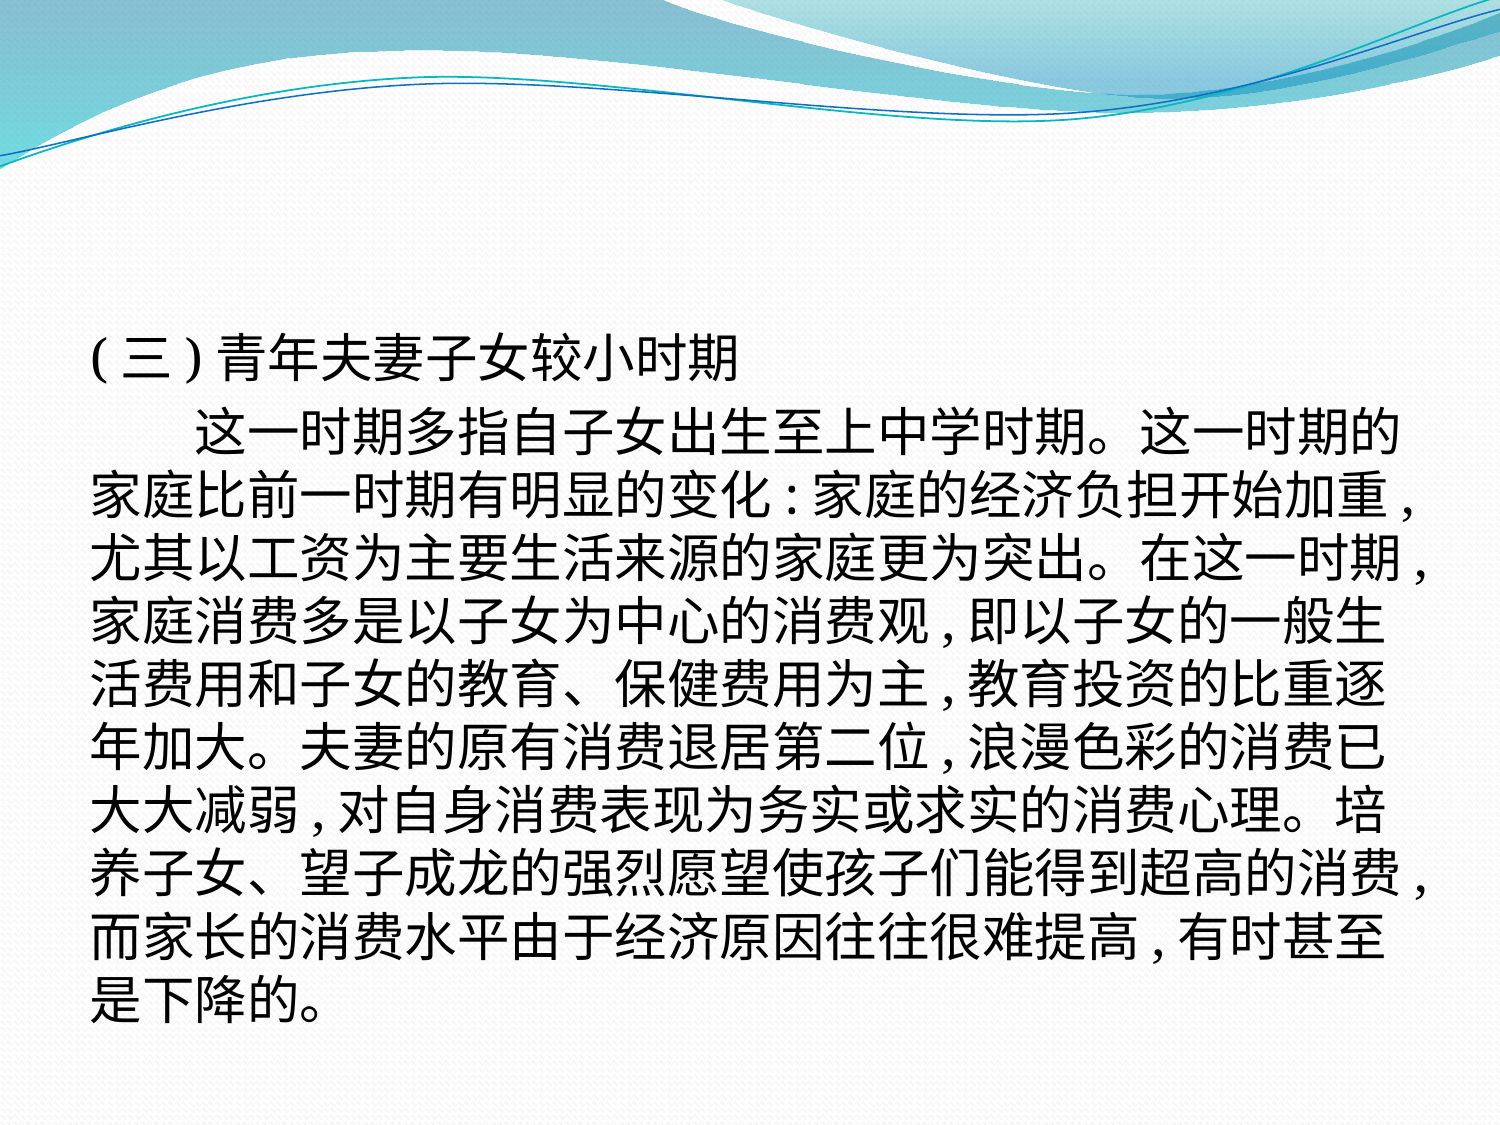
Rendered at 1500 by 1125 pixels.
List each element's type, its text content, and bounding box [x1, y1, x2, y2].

list (三)青年夫妻子女较小时期 这一时期多指自子女出生至上中学时期。这一时期的家庭比前一时期有明显的变化:家庭的经济负担开始加重,尤其以工资为主要生活来源的家庭更为突出。在这一时期,家庭消费多是以子女为中心的消费观,即以子女的一般生活费用和子女的教育、保健费用为主,教育投资的比重逐年加大。夫妻的原有消费退居第二位,浪漫色彩的消费已大大减弱,对自身消费表现为务实或求实的消费心理。培养子女、望子成龙的强烈愿望使孩子们能得到超高的消费,而家长的消费水平由于经济原因往往很难提高,有时甚至是下降的。 [75, 317, 1425, 1038]
